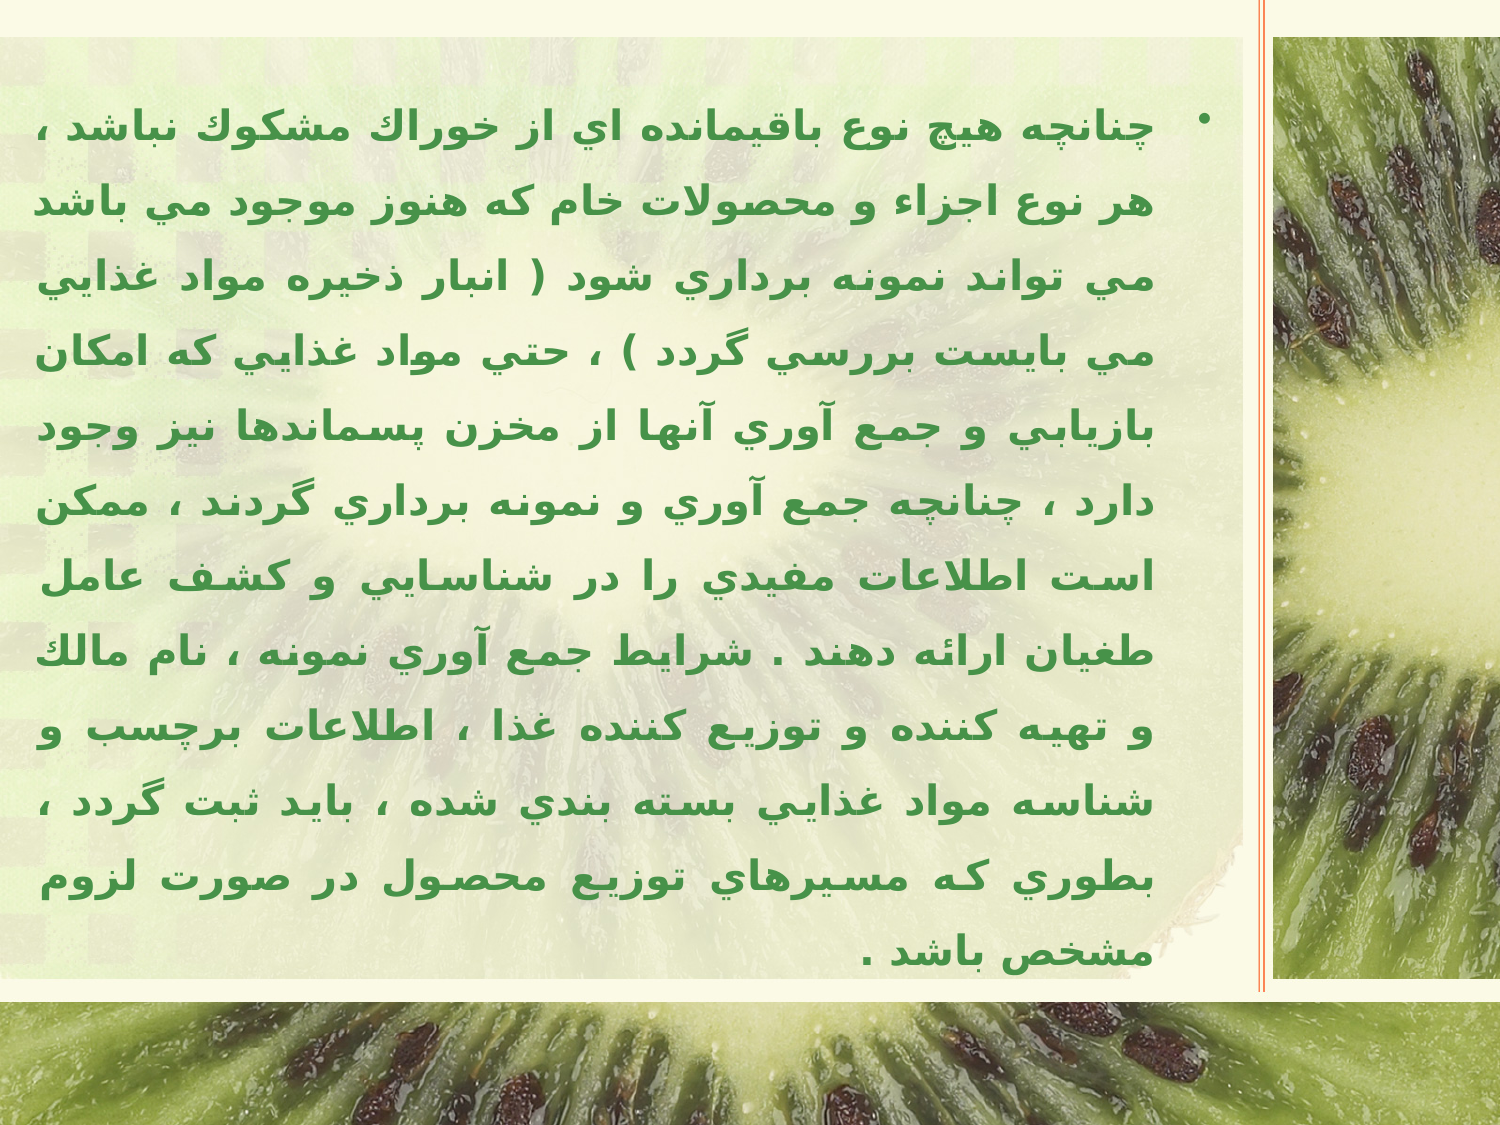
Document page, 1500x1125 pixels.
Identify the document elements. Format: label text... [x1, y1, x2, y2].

picture [0, 0, 1500, 1125]
list چنانچه هيچ نوع باقيمانده اي از خوراك مشكوك نباشد ،‌ هر نوع اجزاء و محصولات خام كه هنوز موجود مي باشد مي تواند نمونه برداري شود ( انبار ذخيره مواد غذايي مي بايست بررسي گردد ) ، حتي مواد غذايي كه امكان بازيابي و جمع آوري آنها از مخزن پسماندها نيز وجود دارد ، چنانچه جمع آوري و نمونه برداري گردند ، ممكن است اطلاعات مفيدي را در شناسايي و كشف عامل طغيان ارائه دهند . شرايط جمع آوري نمونه ، نام مالك و تهيه كننده و توزيع كننده غذا ، اطلاعات برچسب و شناسه مواد غذايي بسته بندي شده ، بايد ثبت گردد ،‌ بطوري كه مسيرهاي توزيع محصول در صورت لزوم مشخص باشد . [17, 66, 1228, 747]
